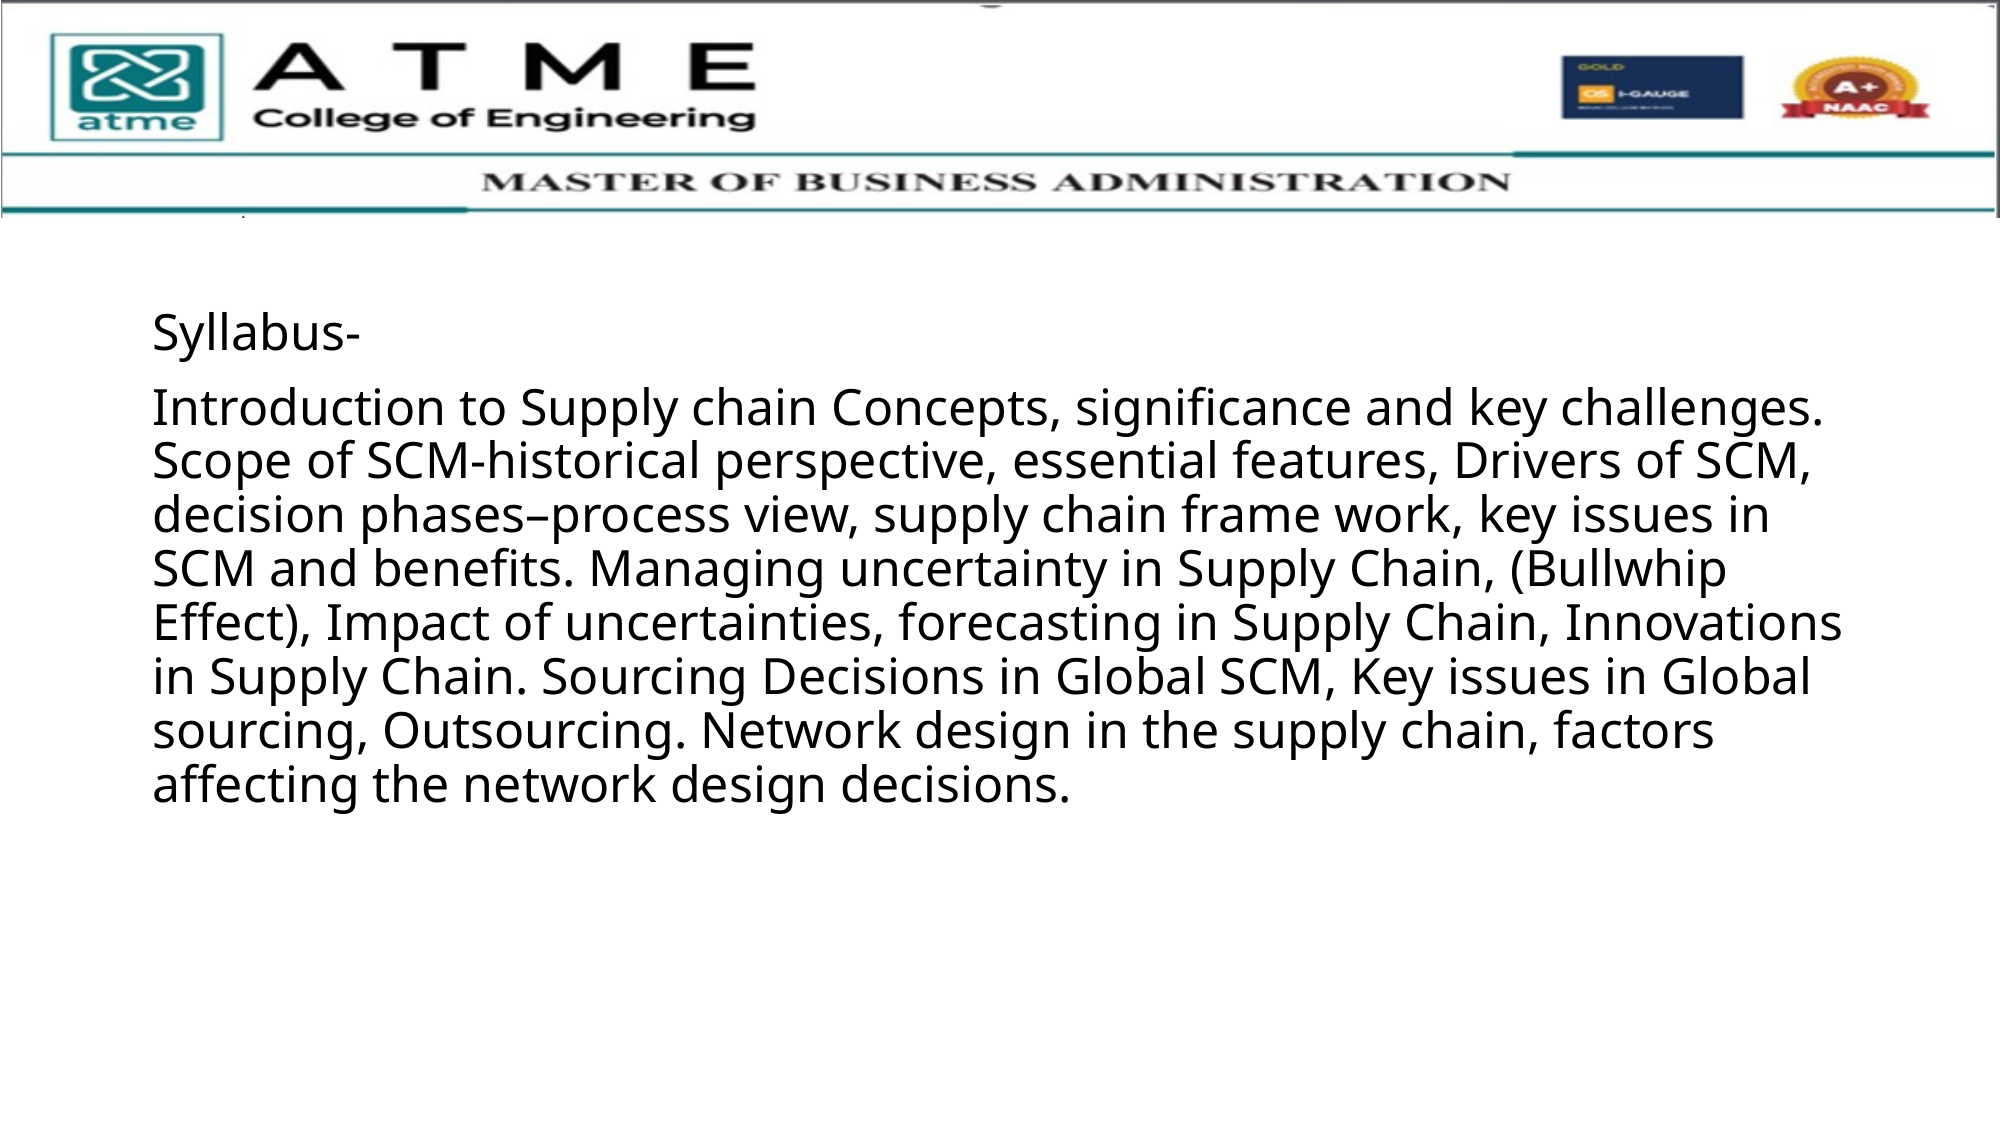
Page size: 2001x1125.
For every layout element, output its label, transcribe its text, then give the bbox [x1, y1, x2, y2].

list Syllabus- Introduction to Supply chain Concepts, significance and key challenges. Scope of SCM-historical perspective, essential features, Drivers of SCM, decision phases–process view, supply chain frame work, key issues in SCM and benefits. Managing uncertainty in Supply Chain, (Bullwhip Effect), Impact of uncertainties, forecasting in Supply Chain, Innovations in Supply Chain. Sourcing Decisions in Global SCM, Key issues in Global sourcing, Outsourcing. Network design in the supply chain, factors affecting the network design decisions. [137, 299, 1863, 1014]
picture [1, 0, 2000, 218]
